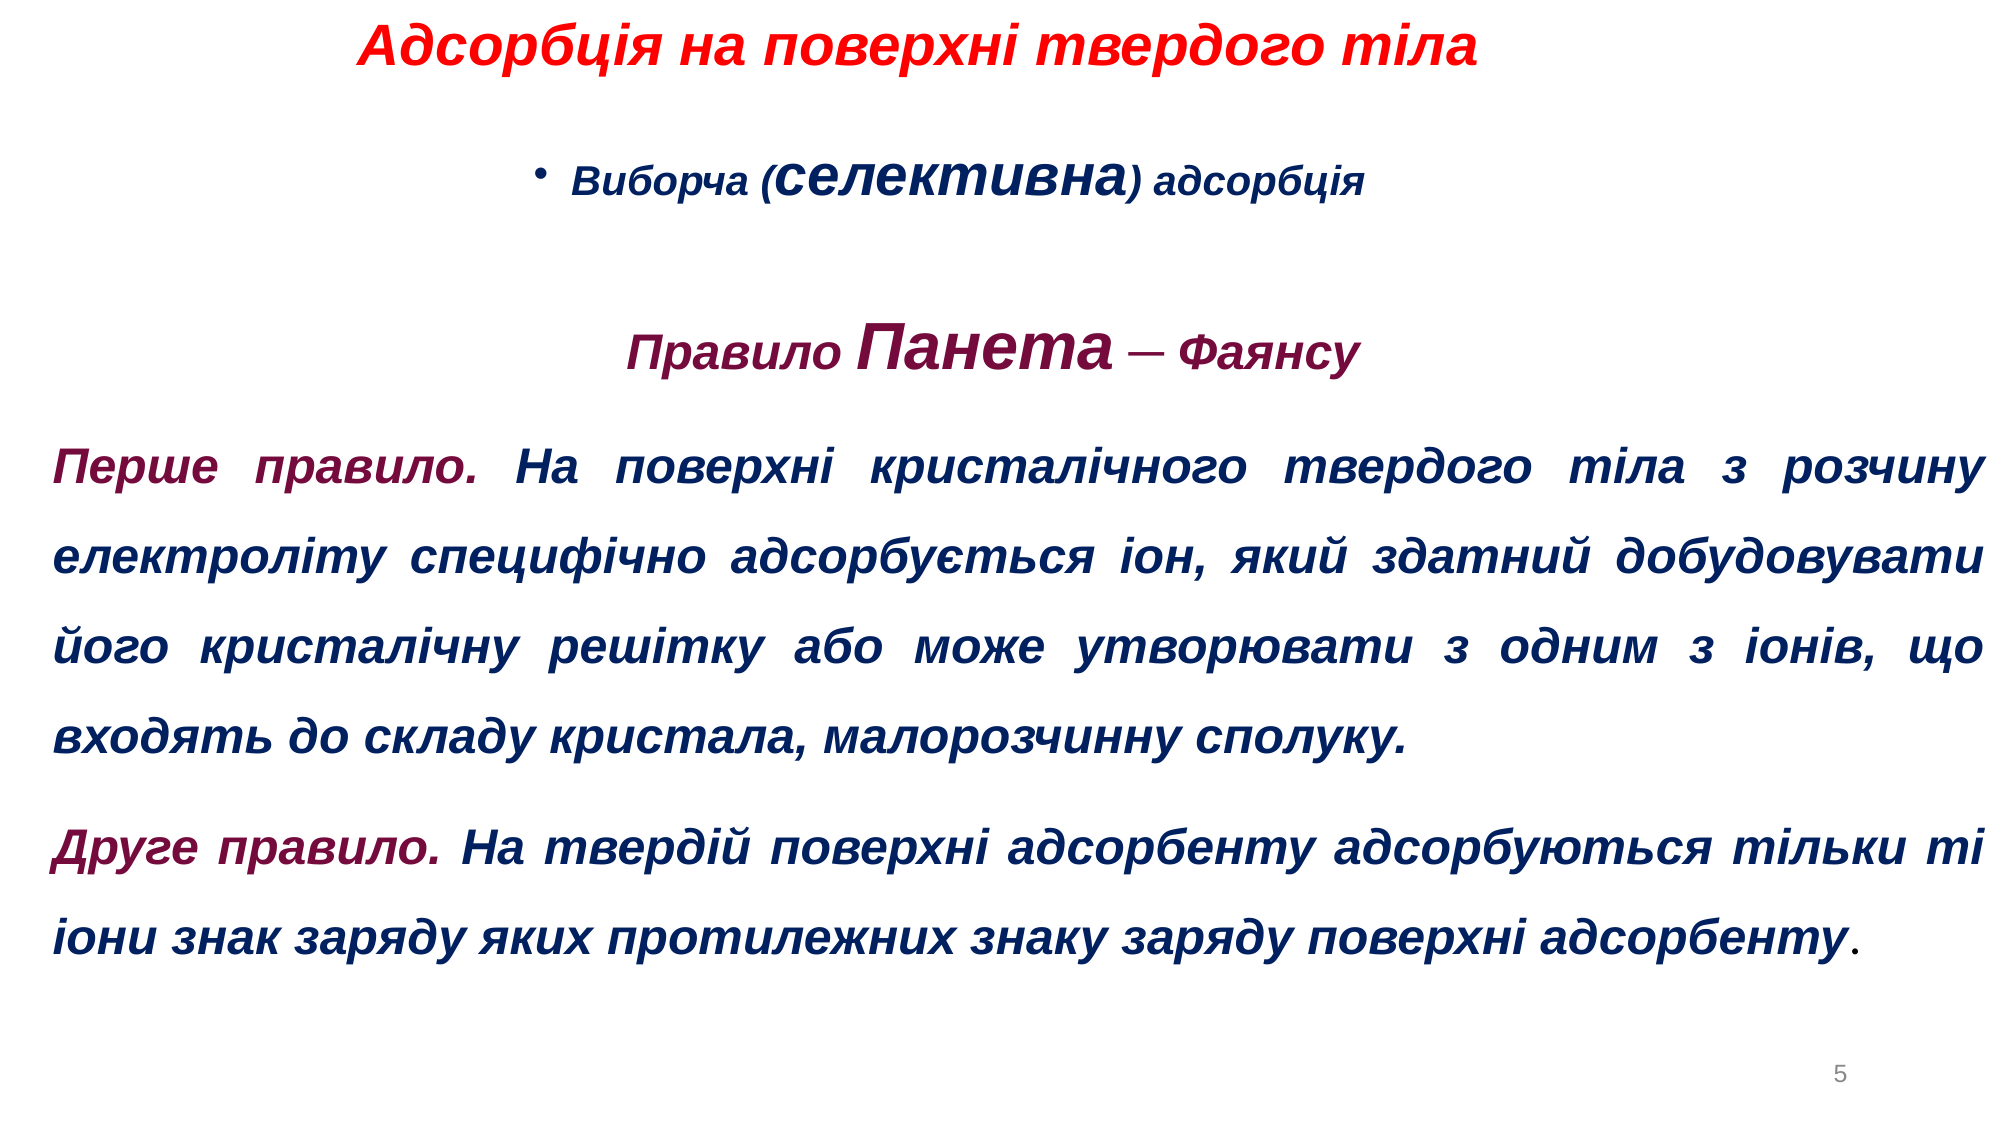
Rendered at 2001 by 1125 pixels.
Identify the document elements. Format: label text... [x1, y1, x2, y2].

list Виборча (селективна) адсорбція [291, 137, 1609, 243]
text_box Адсорбція на поверхні твердого тіла [228, 0, 1609, 85]
list Правило Панета ─ Фаянсу Перше правило. На поверхні кристалічного твердого тіла з розчину електроліту специфічно адсорбується іон, який здатний добудовувати його кристалічну решітку або може утворювати з одним з іонів, що входять до складу кристала, малорозчинну сполуку. Друге правило. На твердій поверхні адсорбенту адсорбуються тільки ті іони знак заряду яких протилежних знаку заряду поверхні адсорбенту. [0, 255, 2000, 1125]
